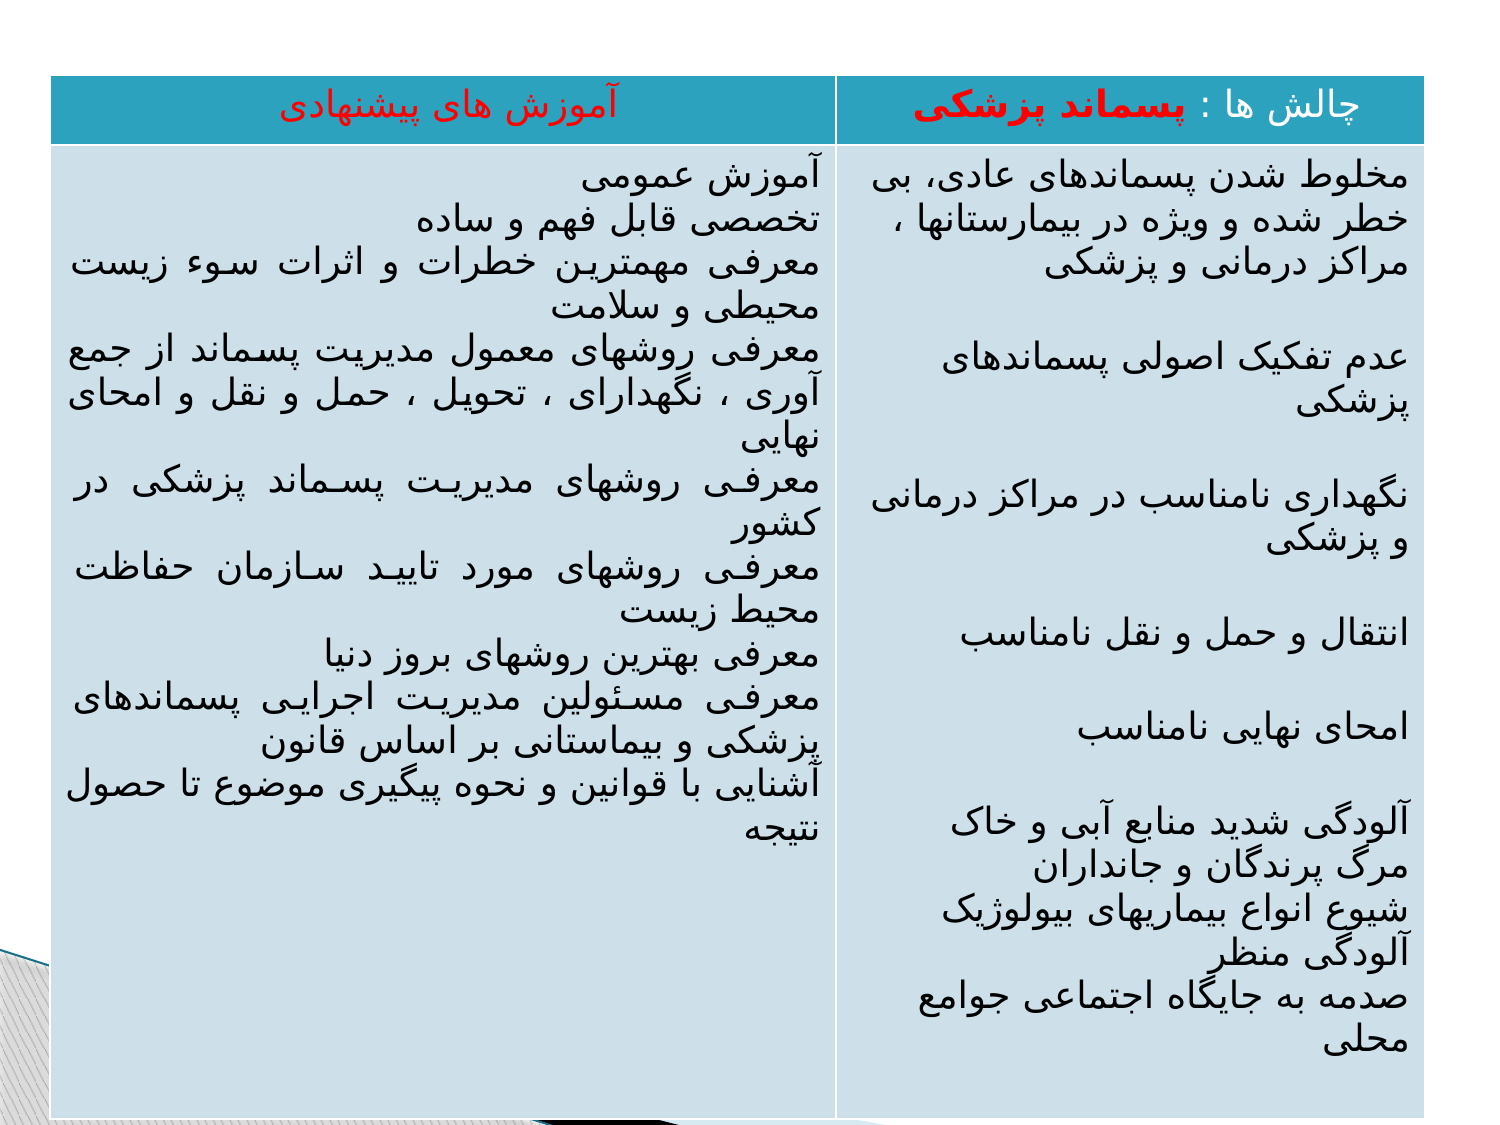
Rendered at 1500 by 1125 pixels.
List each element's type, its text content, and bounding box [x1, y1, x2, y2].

table_cell مخلوط شدن پسماندهای عادی، بی خطر شده و ویژه در بیمارستانها ، مراکز درمانی و پزشکی عدم تفکیک اصولی پسماندهای پزشکی نگهداری نامناسب در مراکز درمانی و پزشکی انتقال و حمل و نقل نامناسب امحای نهایی نامناسب آلودگی شدید منابع آبی و خاک مرگ پرندگان و جانداران شیوع انواع بیماریهای بیولوژیک آلودگی منظر صدمه به جایگاه اجتماعی جوامع محلی [837, 146, 1424, 1118]
table_header آموزش های پیشنهادی [51, 76, 835, 144]
table_cell آموزش عمومی تخصصی قابل فهم و ساده معرفی مهمترین خطرات و اثرات سوء زیست محیطی و سلامت معرفی روشهای معمول مدیریت پسماند از جمع آوری ، نگهدارای ، تحویل ، حمل و نقل و امحای نهایی معرفی روشهای مدیریت پسماند پزشکی در کشور معرفی روشهای مورد تایید سازمان حفاظت محیط زیست معرفی بهترین روشهای بروز دنیا معرفی مسئولین مدیریت اجرایی پسماندهای پزشکی و بیماستانی بر اساس قانون آشنایی با قوانین و نحوه پیگیری موضوع تا حصول نتیجه [51, 146, 835, 1118]
table_header چالش ها : پسماند پزشکی [837, 76, 1424, 144]
